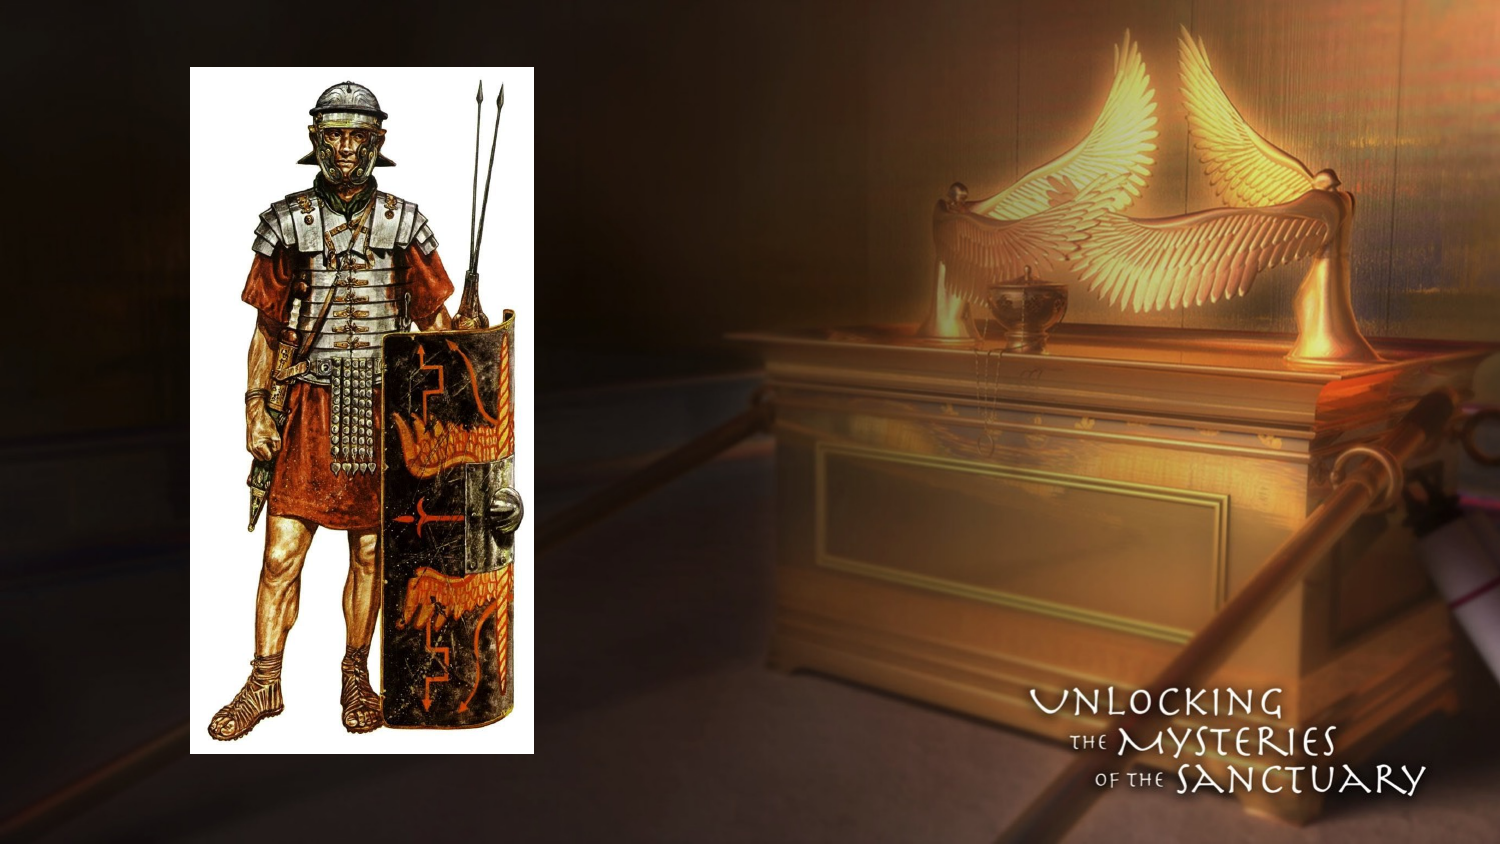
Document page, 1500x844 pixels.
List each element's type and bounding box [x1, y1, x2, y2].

list [190, 67, 535, 754]
picture [0, 0, 1500, 844]
